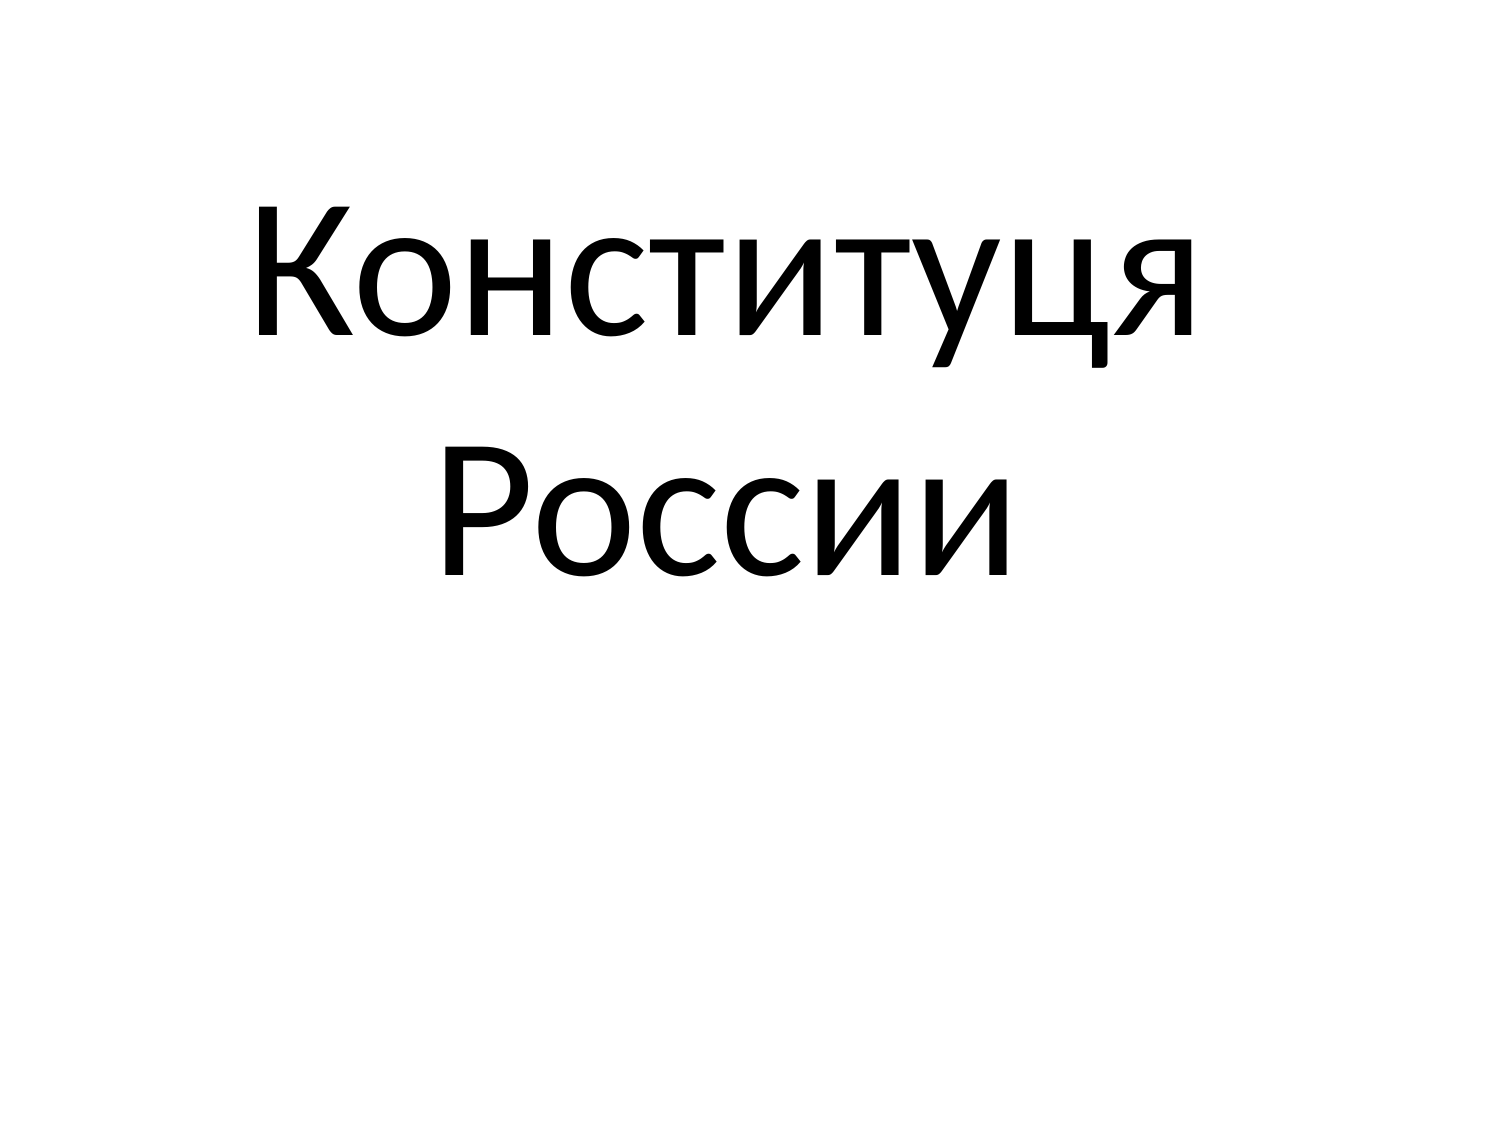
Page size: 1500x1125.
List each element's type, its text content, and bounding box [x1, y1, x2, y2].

title Конституця России [88, 255, 1364, 497]
